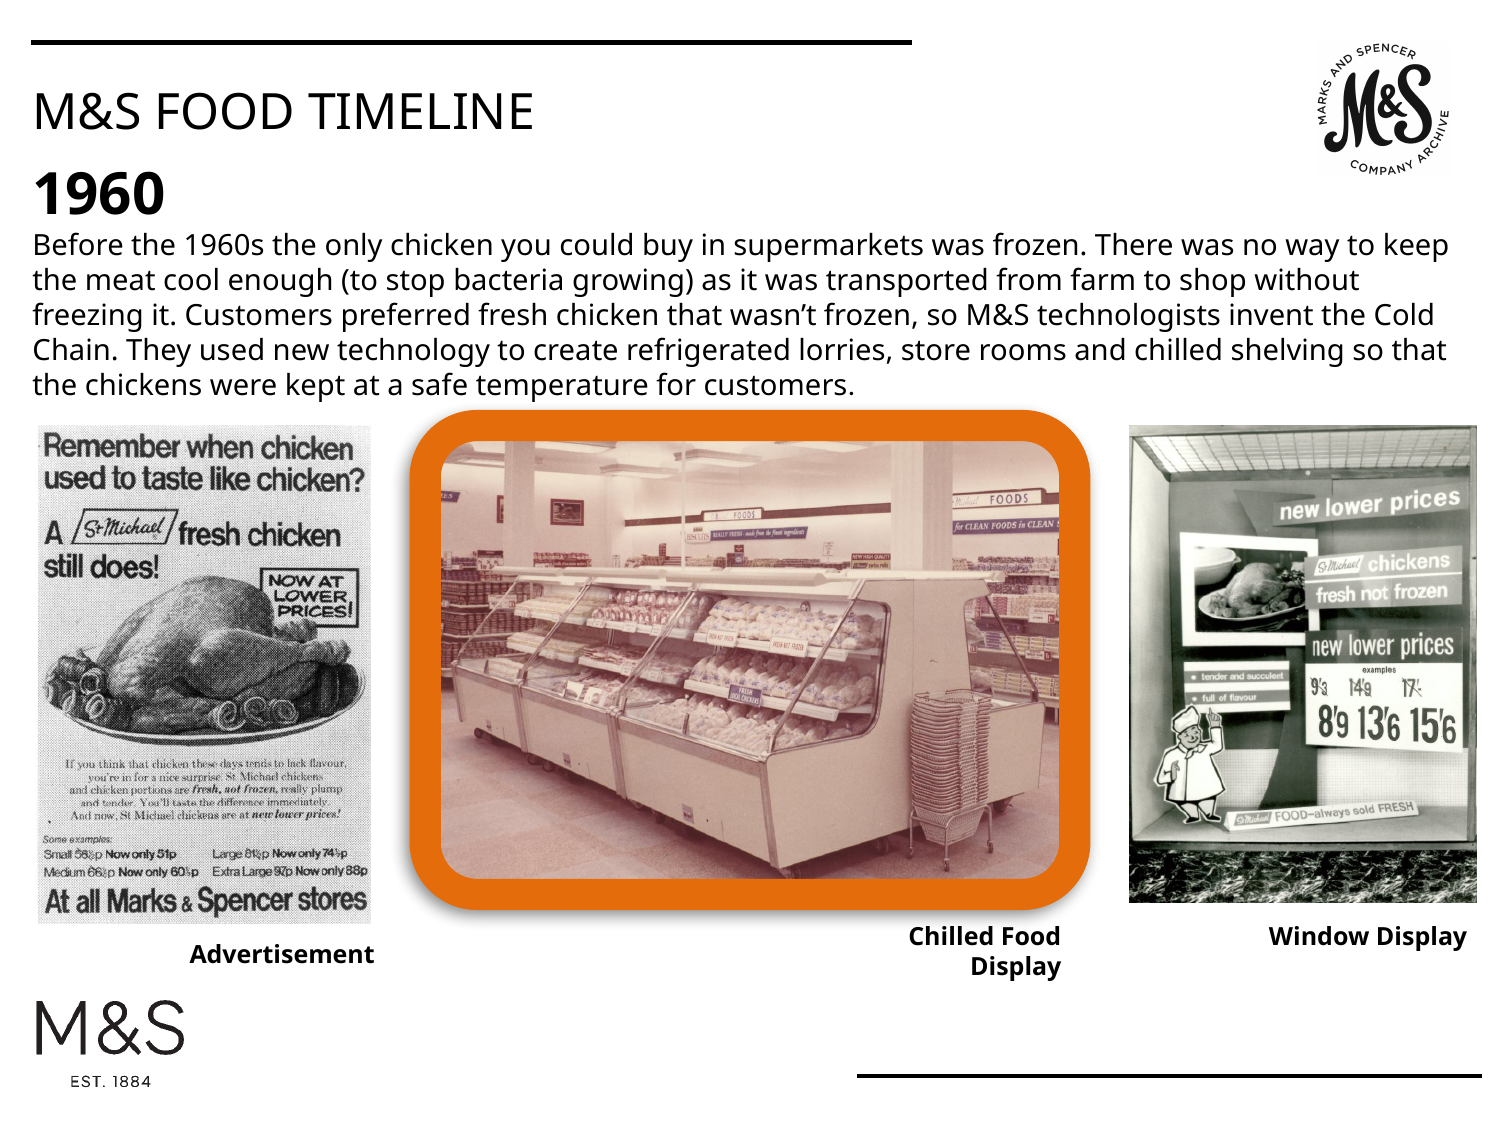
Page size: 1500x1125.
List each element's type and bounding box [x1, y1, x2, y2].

text_box [17, 42, 1483, 1093]
